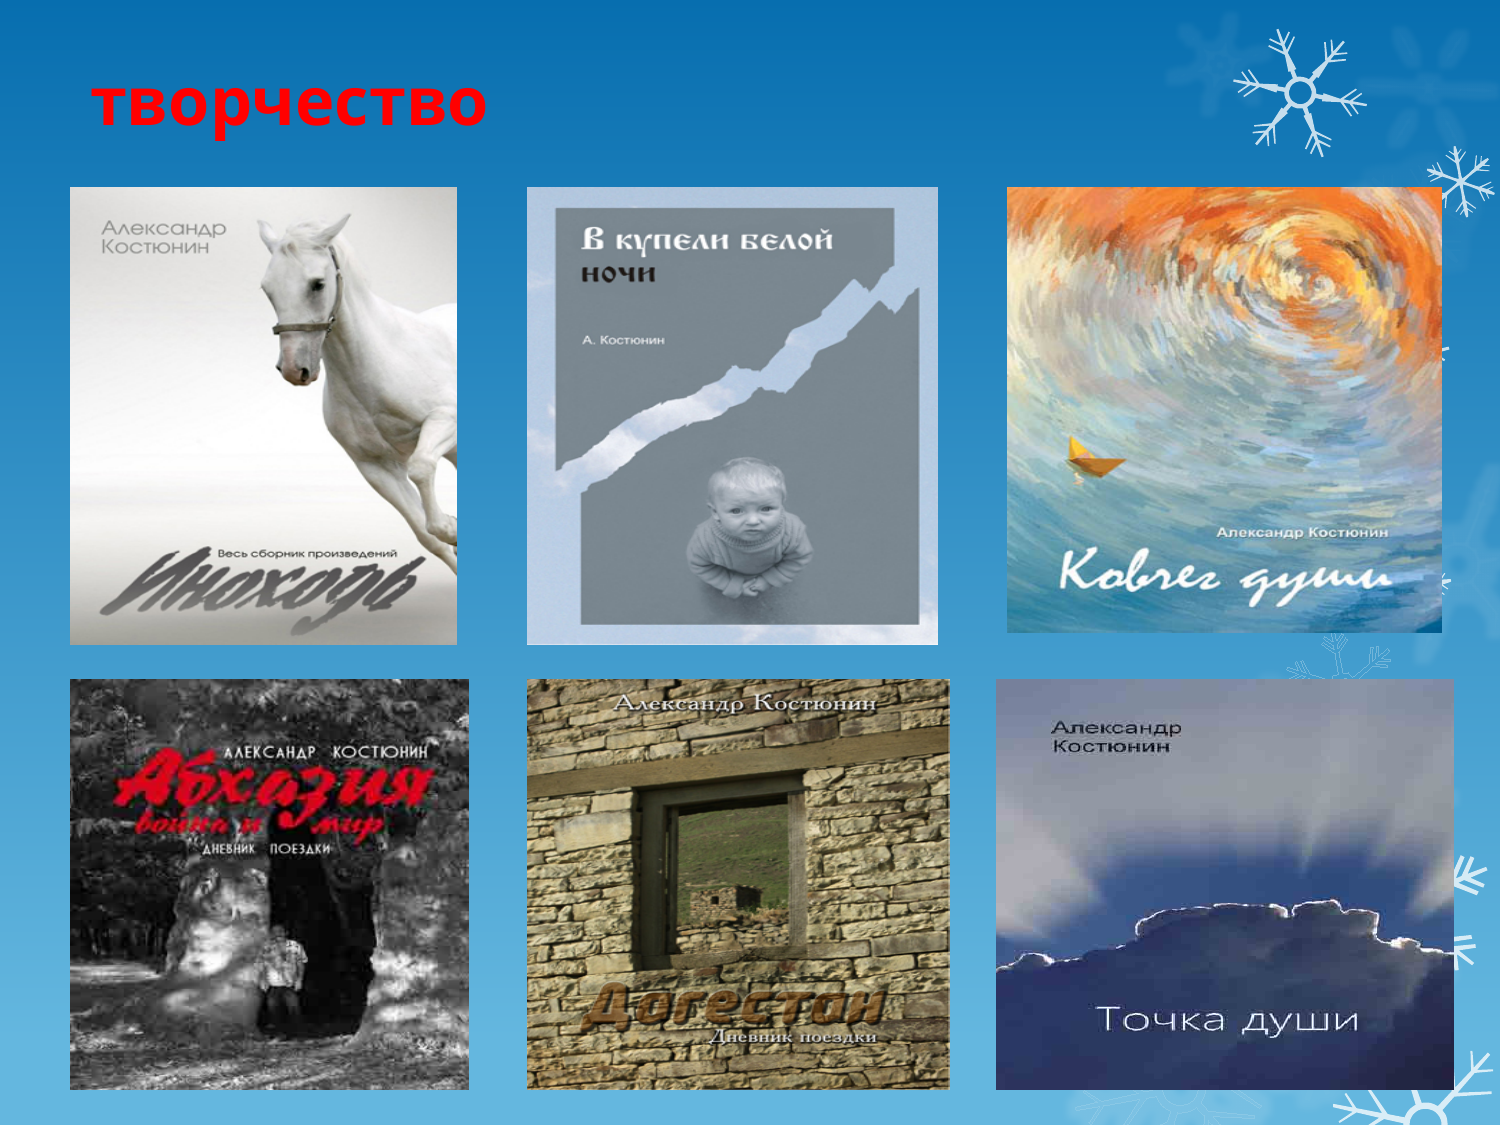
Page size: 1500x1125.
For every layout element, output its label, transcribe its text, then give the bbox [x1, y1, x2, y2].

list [69, 186, 458, 646]
picture [1007, 186, 1442, 634]
picture [995, 679, 1454, 1091]
title творчество [75, 45, 1425, 153]
picture [526, 679, 950, 1091]
picture [69, 679, 470, 1091]
picture [526, 186, 938, 646]
